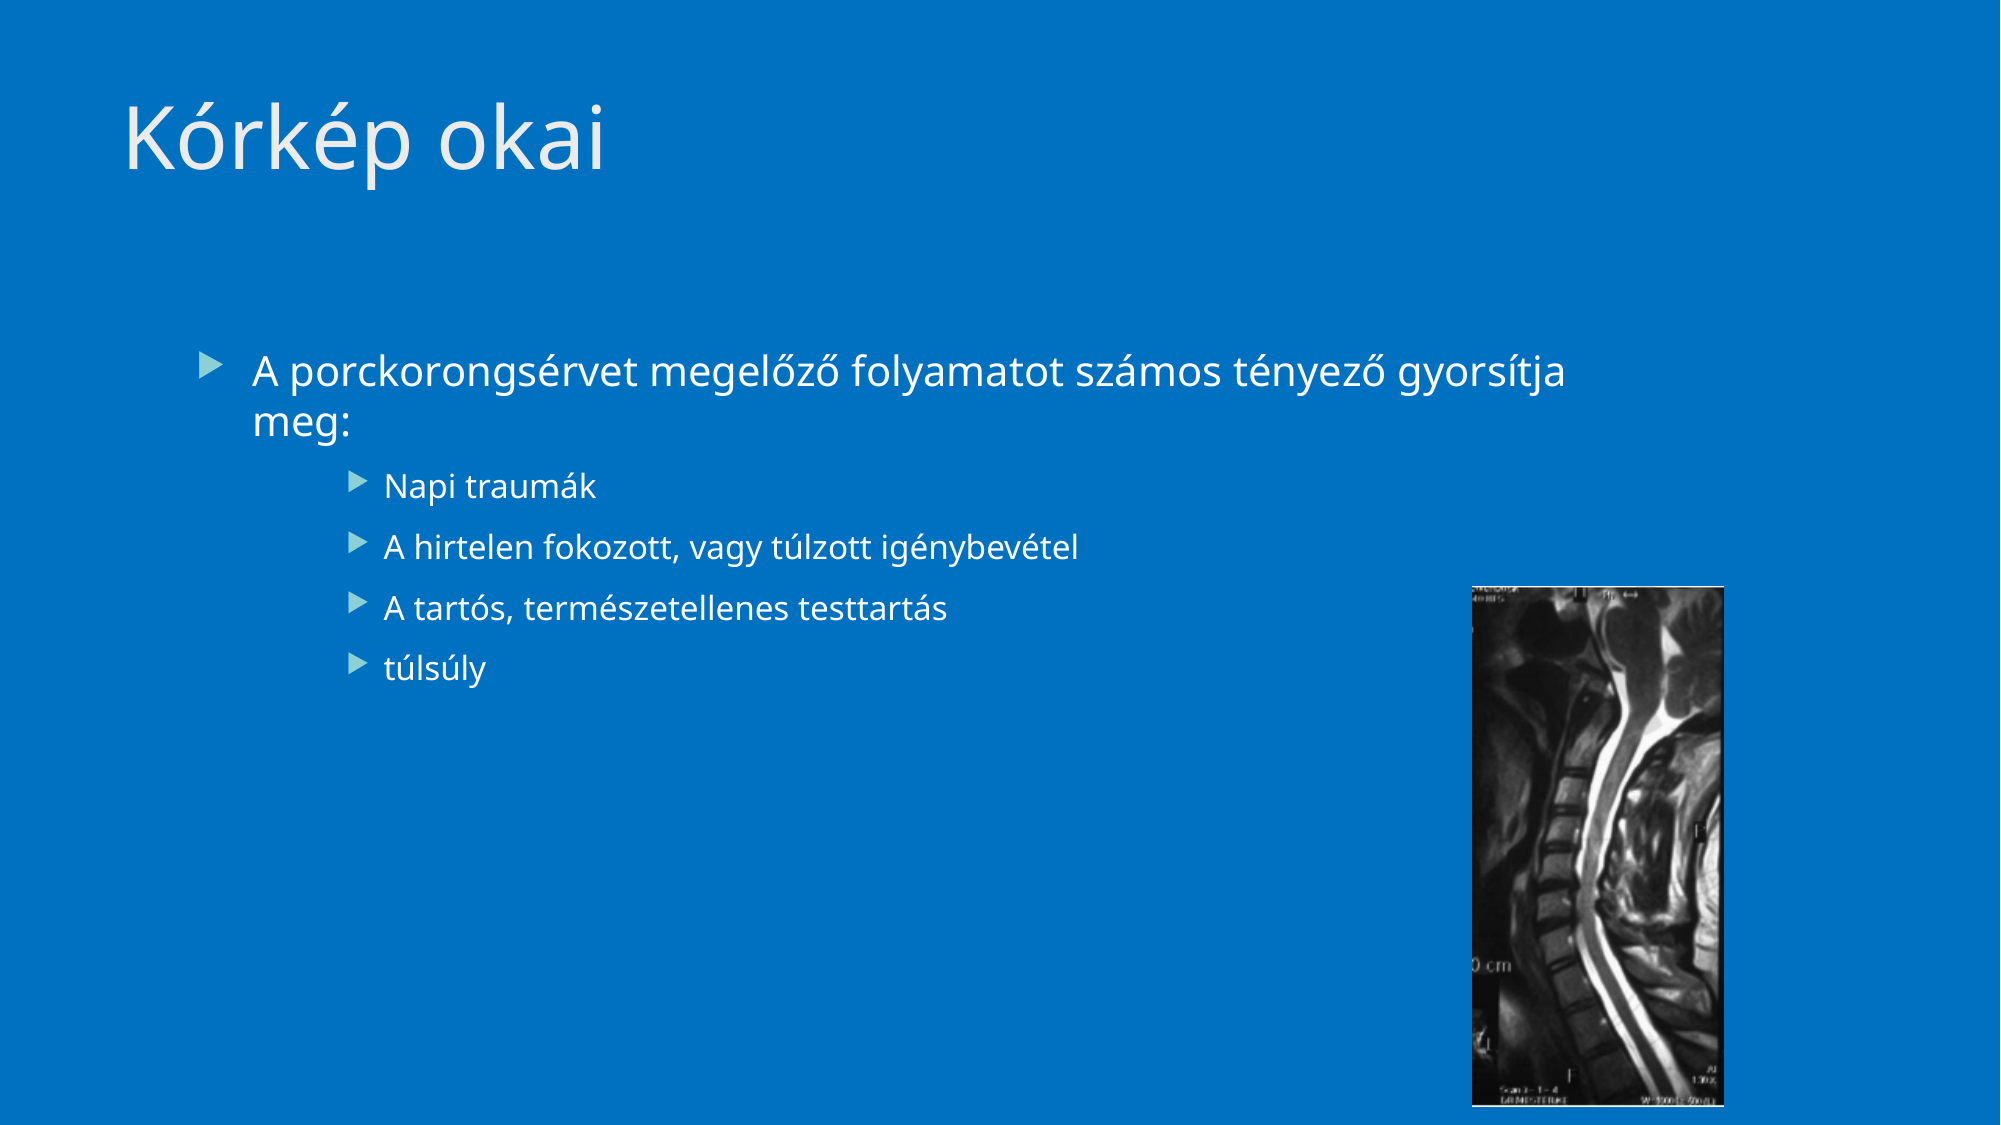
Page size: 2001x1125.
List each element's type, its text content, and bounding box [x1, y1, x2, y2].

picture [1472, 585, 1725, 1107]
list A porckorongsérvet megelőző folyamatot számos tényező gyorsítja meg: Napi traumák A hirtelen fokozott, vagy túlzott igénybevétel A tartós, természetellenes testtartás túlsúly [181, 336, 1649, 1025]
title Kórkép okai [106, 74, 1649, 304]
